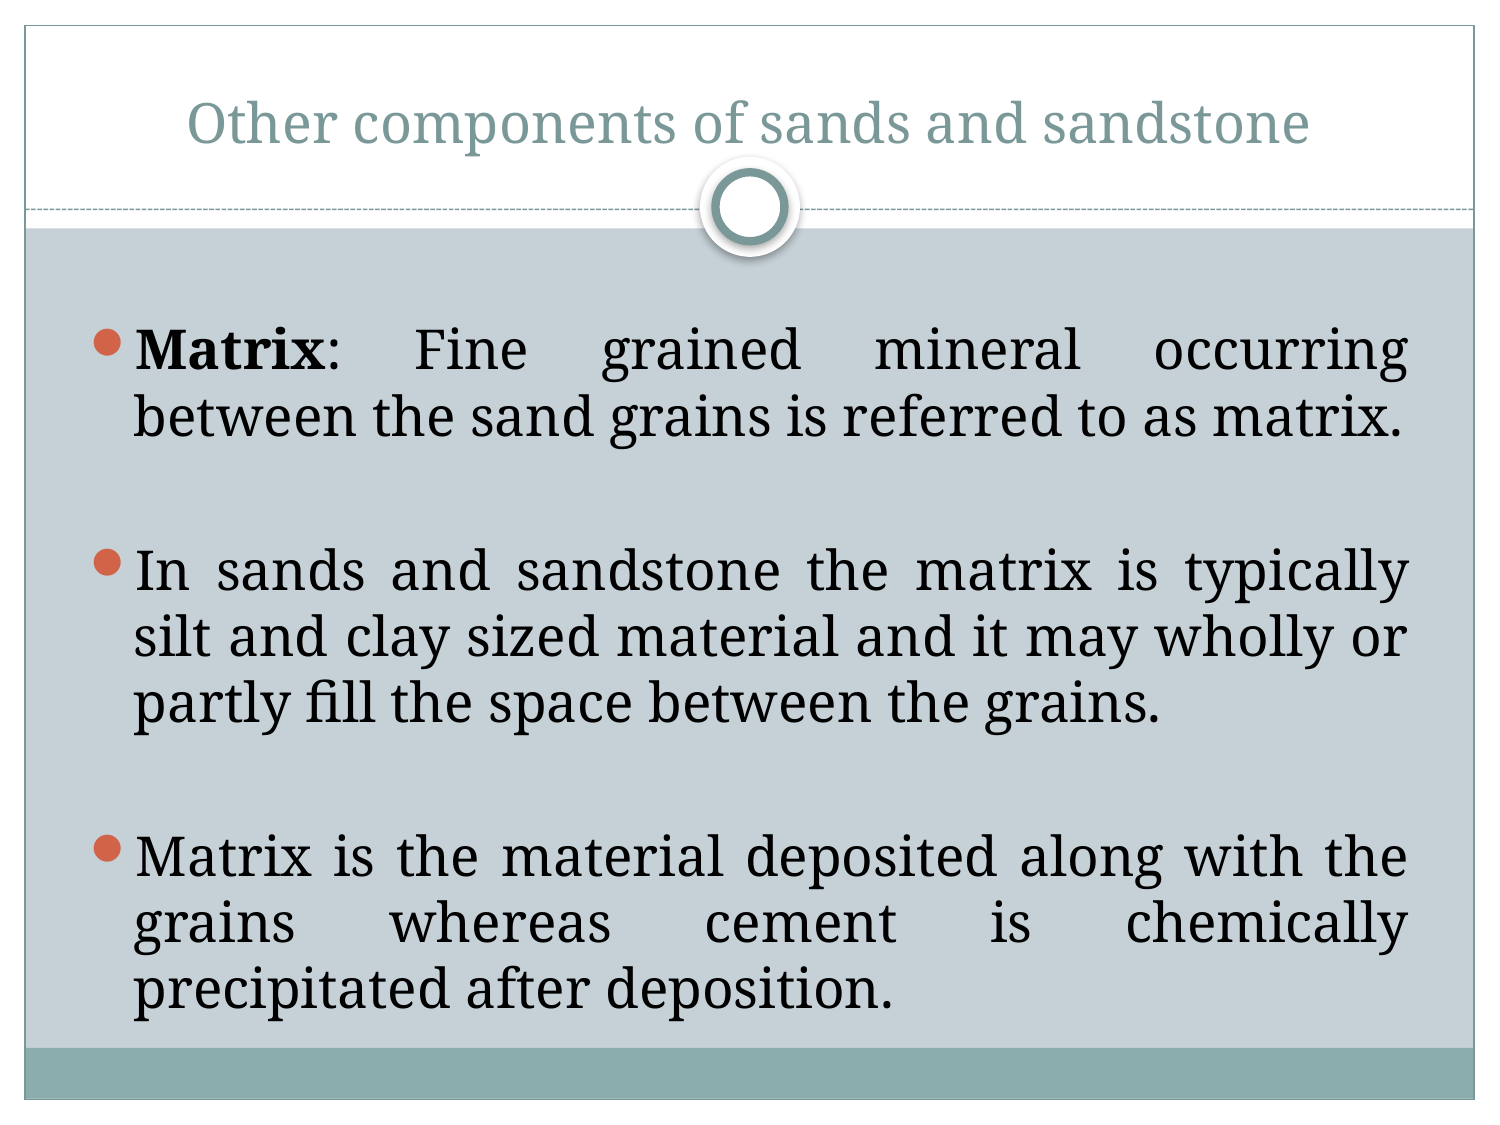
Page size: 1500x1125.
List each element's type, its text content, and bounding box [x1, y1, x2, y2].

title Other components of sands and sandstone [49, 37, 1450, 162]
list Matrix: Fine grained mineral occurring between the sand grains is referred to as matrix. In sands and sandstone the matrix is typically silt and clay sized material and it may wholly or partly fill the space between the grains. Matrix is the material deposited along with the grains whereas cement is chemically precipitated after deposition. [75, 307, 1425, 1050]
